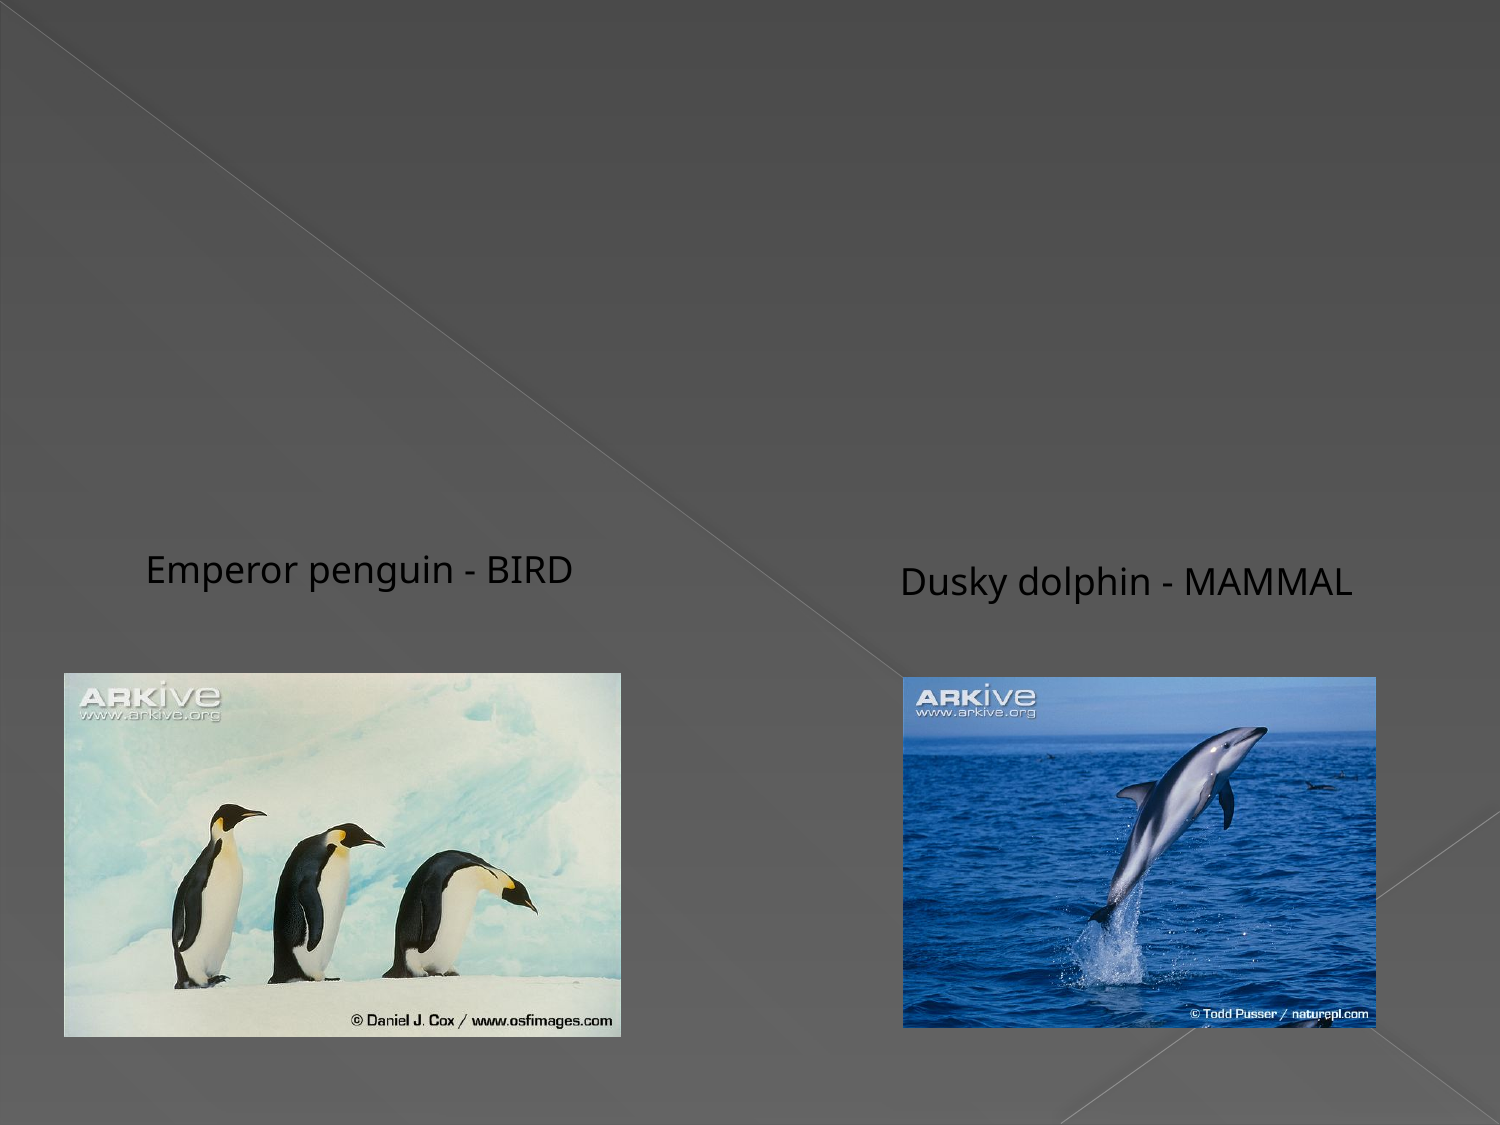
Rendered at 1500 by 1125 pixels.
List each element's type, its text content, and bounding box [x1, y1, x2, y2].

picture [903, 677, 1377, 1029]
picture [64, 672, 621, 1037]
text_box Emperor penguin - BIRD [130, 538, 590, 599]
text_box Dusky dolphin - MAMMAL [884, 550, 1369, 611]
